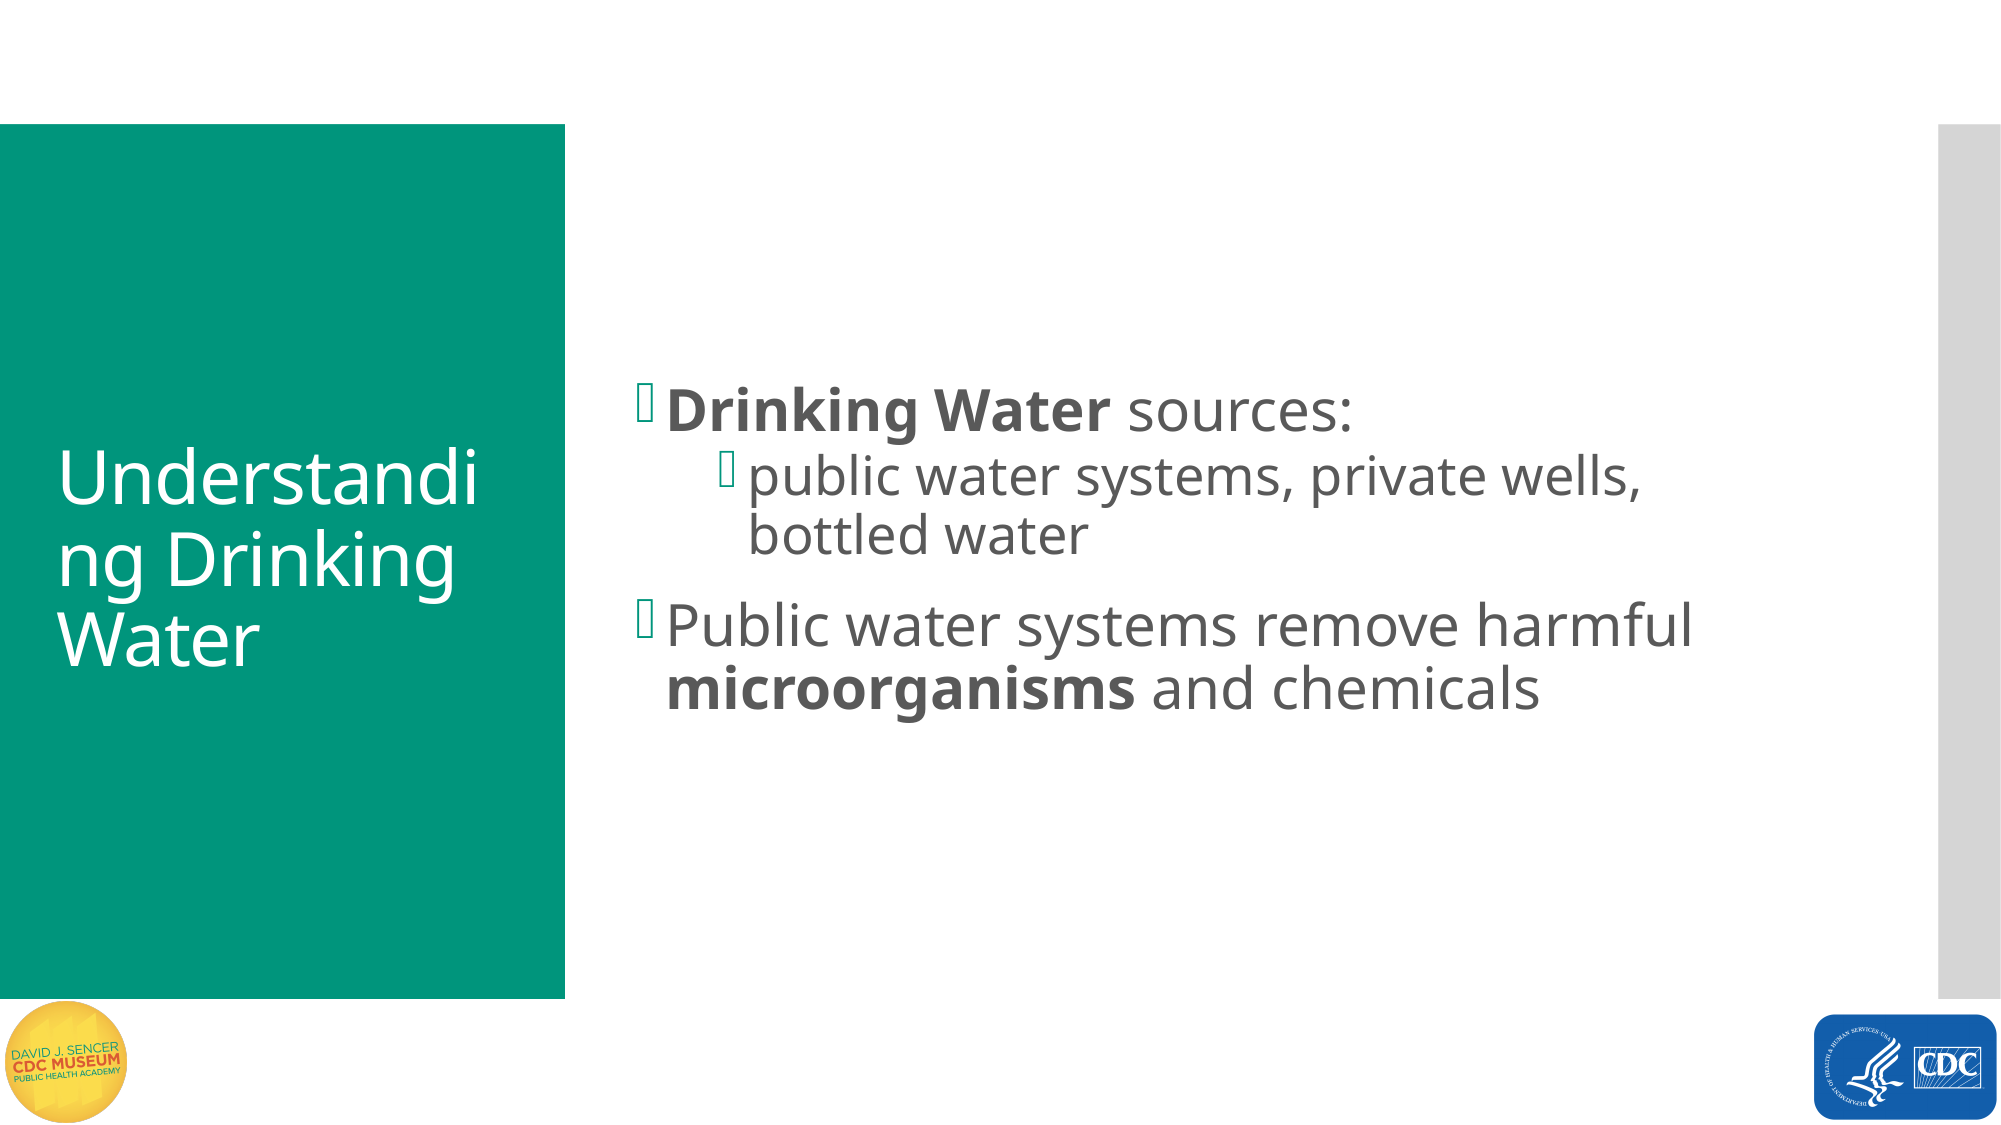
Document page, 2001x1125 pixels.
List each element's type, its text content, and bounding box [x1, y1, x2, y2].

picture [4, 1001, 127, 1123]
text_box [1937, 124, 2000, 1000]
text_box [0, 124, 566, 1000]
picture [1801, 1006, 2000, 1125]
list Drinking Water sources: public water systems, private wells, bottled water Public water systems remove harmful microorganisms and chemicals [620, 242, 1816, 861]
title Understanding Drinking Water [41, 184, 525, 940]
